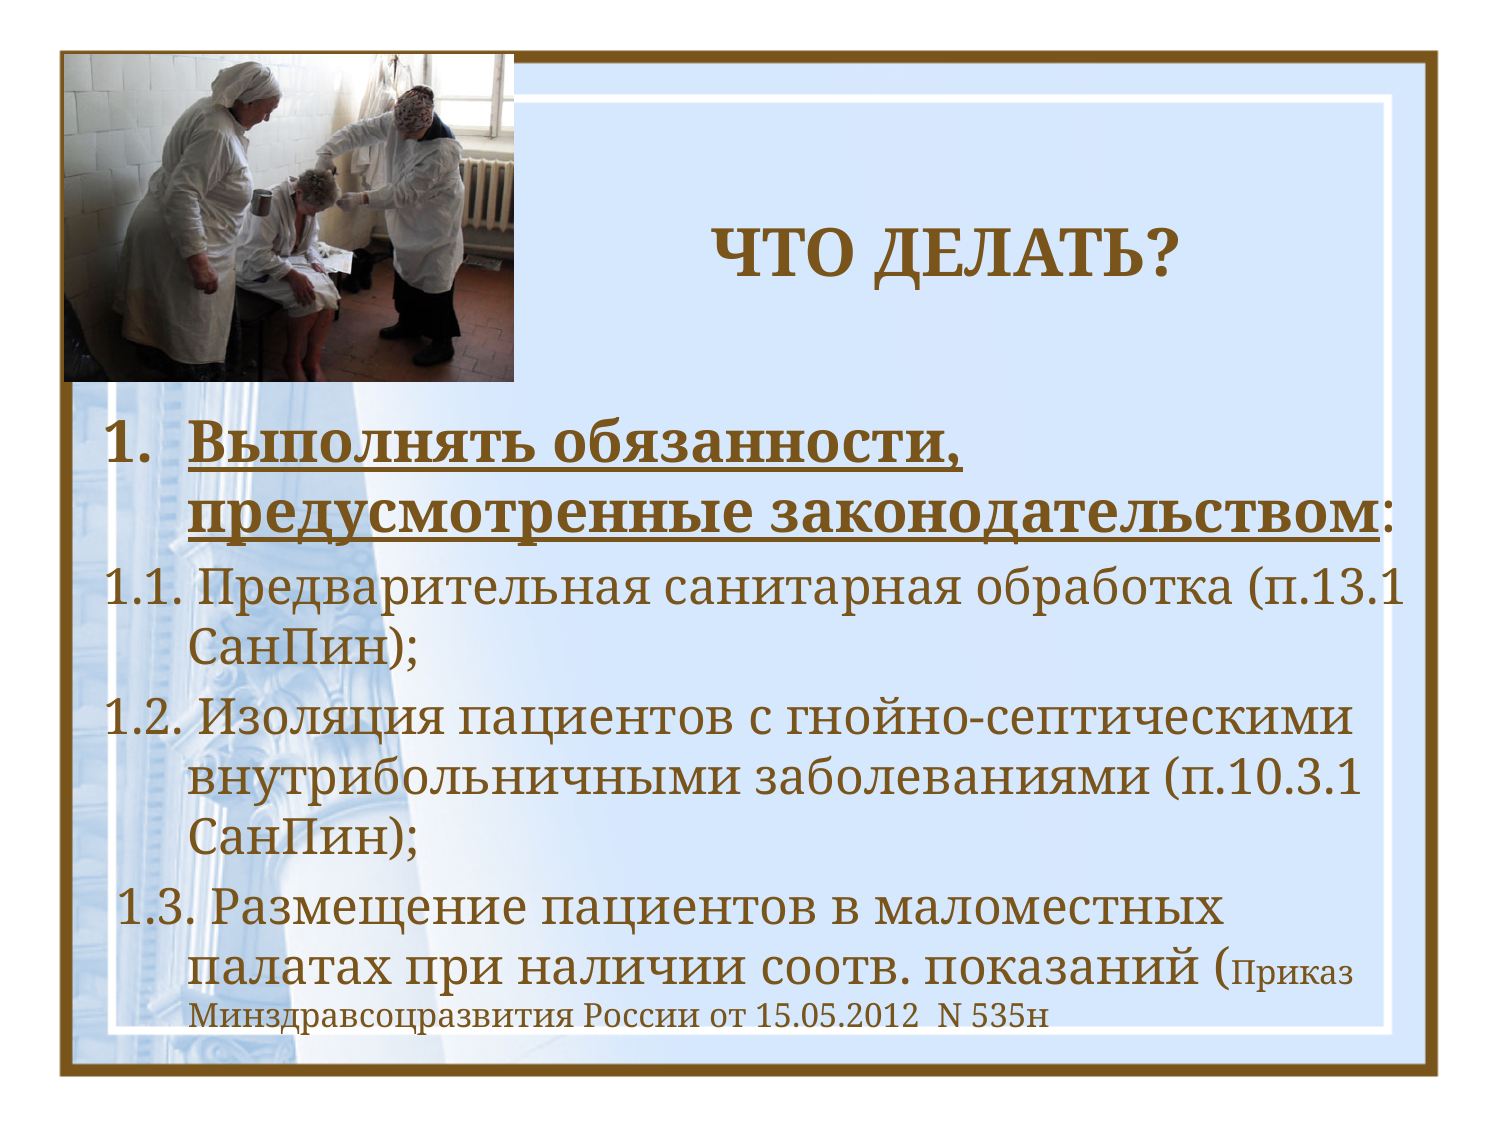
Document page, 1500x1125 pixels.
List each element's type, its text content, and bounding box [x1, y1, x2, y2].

picture [0, 0, 1500, 1125]
list Выполнять обязанности, предусмотренные законодательством: 1.1. Предварительная санитарная обработка (п.13.1 СанПин); 1.2. Изоляция пациентов с гнойно-септическими внутрибольничными заболеваниями (п.10.3.1 СанПин); 1.3. Размещение пациентов в маломестных палатах при наличии соотв. показаний (Приказ Минздравсоцразвития России от 15.05.2012 N 535н [88, 396, 1424, 1035]
title ЧТО ДЕЛАТЬ? [520, 160, 1500, 339]
